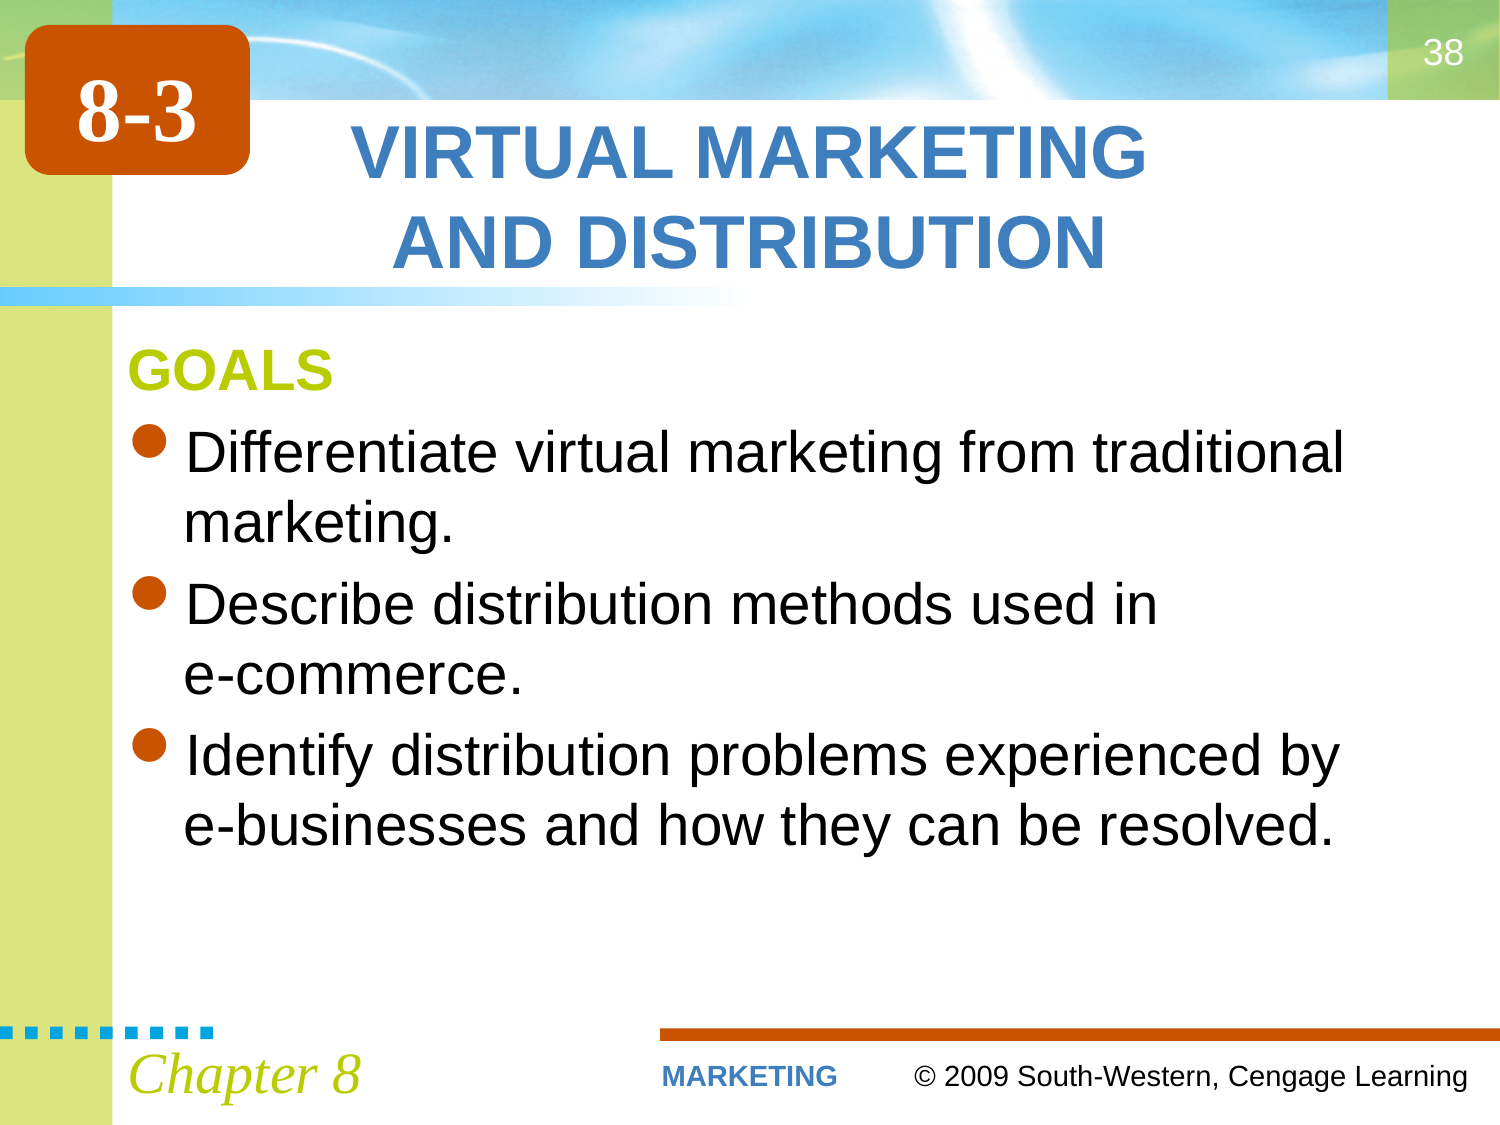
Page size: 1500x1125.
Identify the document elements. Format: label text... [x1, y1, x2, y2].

footer Chapter 8 [112, 1012, 638, 1113]
list GOALS Differentiate virtual marketing from traditional marketing. Describe distribution methods used in e-commerce. Identify distribution problems experienced by e-businesses and how they can be resolved. [112, 324, 1388, 1001]
slide_number 38 [1387, 0, 1500, 101]
text_box 8-3 [24, 24, 250, 175]
title VIRTUAL MARKETING AND DISTRIBUTION [112, 99, 1388, 288]
